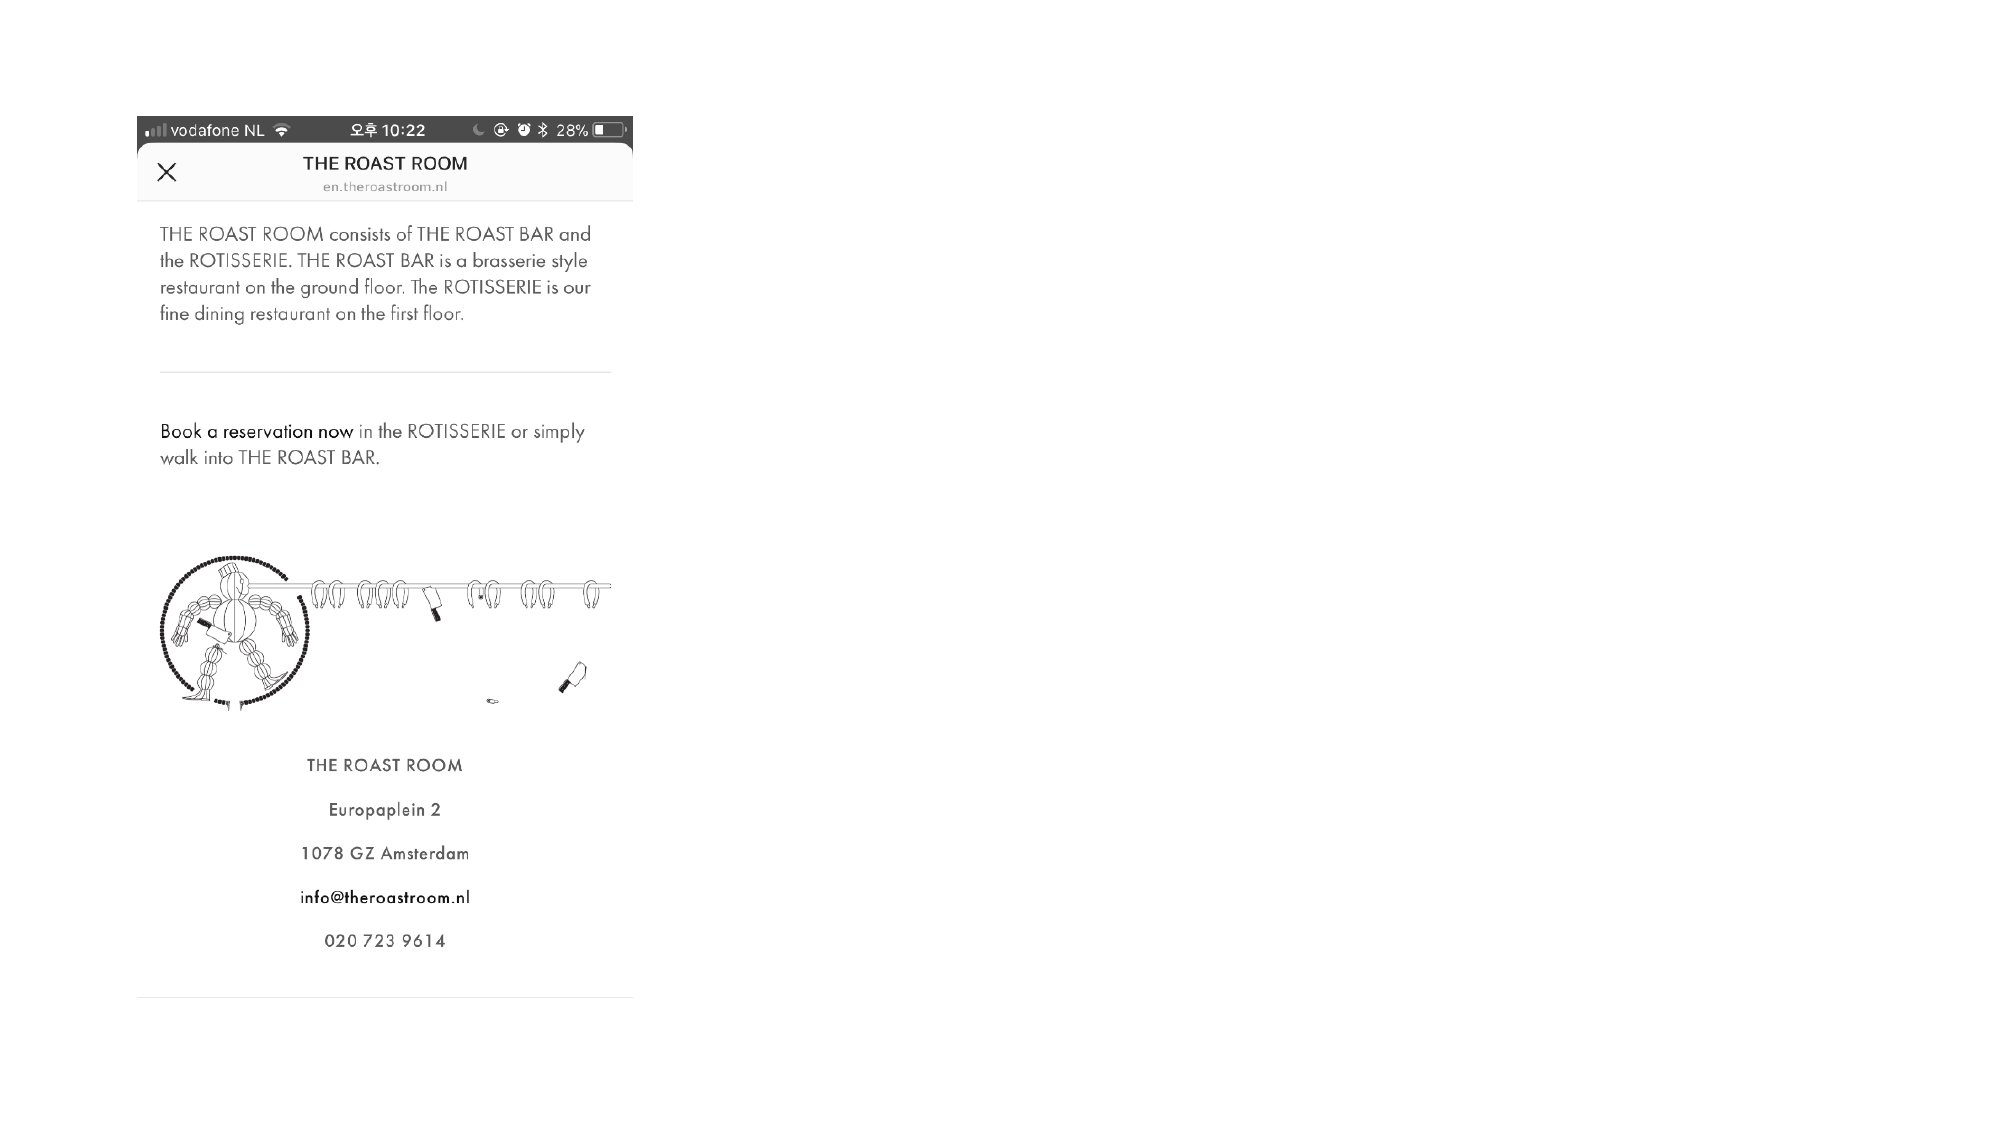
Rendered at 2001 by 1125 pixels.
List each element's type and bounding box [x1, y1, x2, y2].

list [137, 116, 633, 998]
